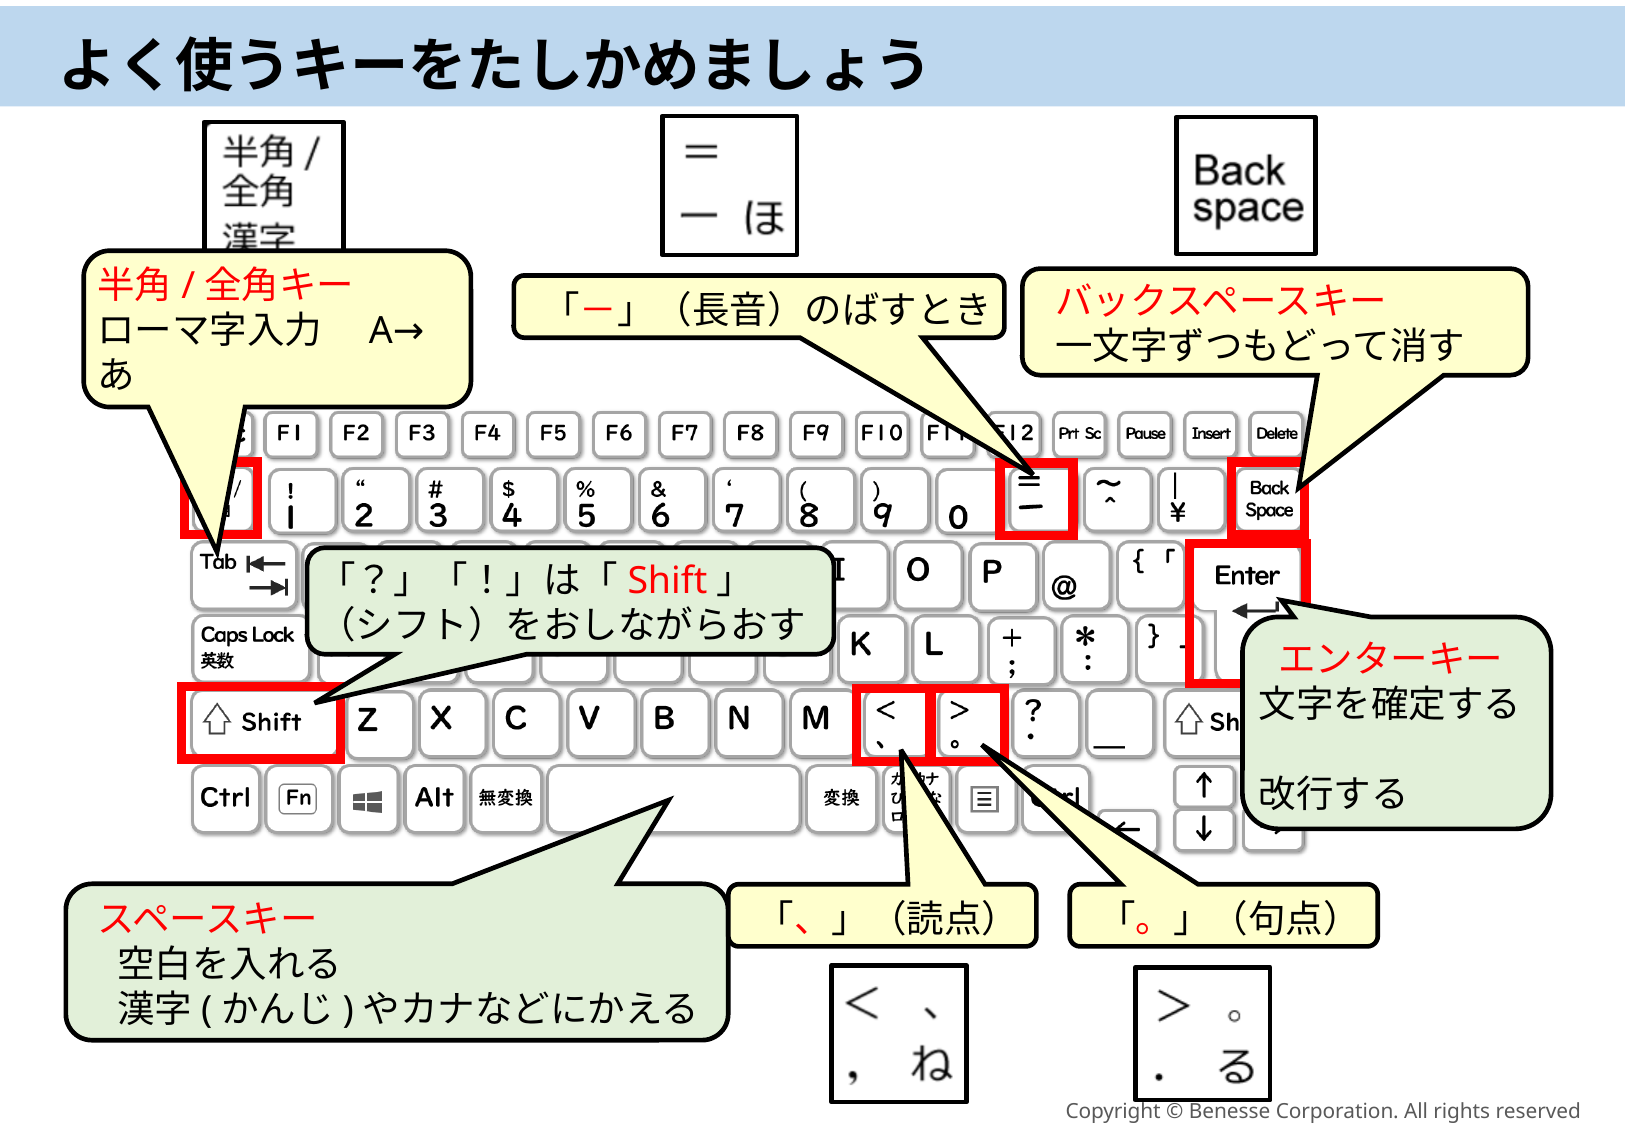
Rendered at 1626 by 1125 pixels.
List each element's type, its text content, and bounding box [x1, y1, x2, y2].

title よく使うキーをたしかめましょう [0, 6, 1625, 107]
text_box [65, 118, 1552, 1100]
